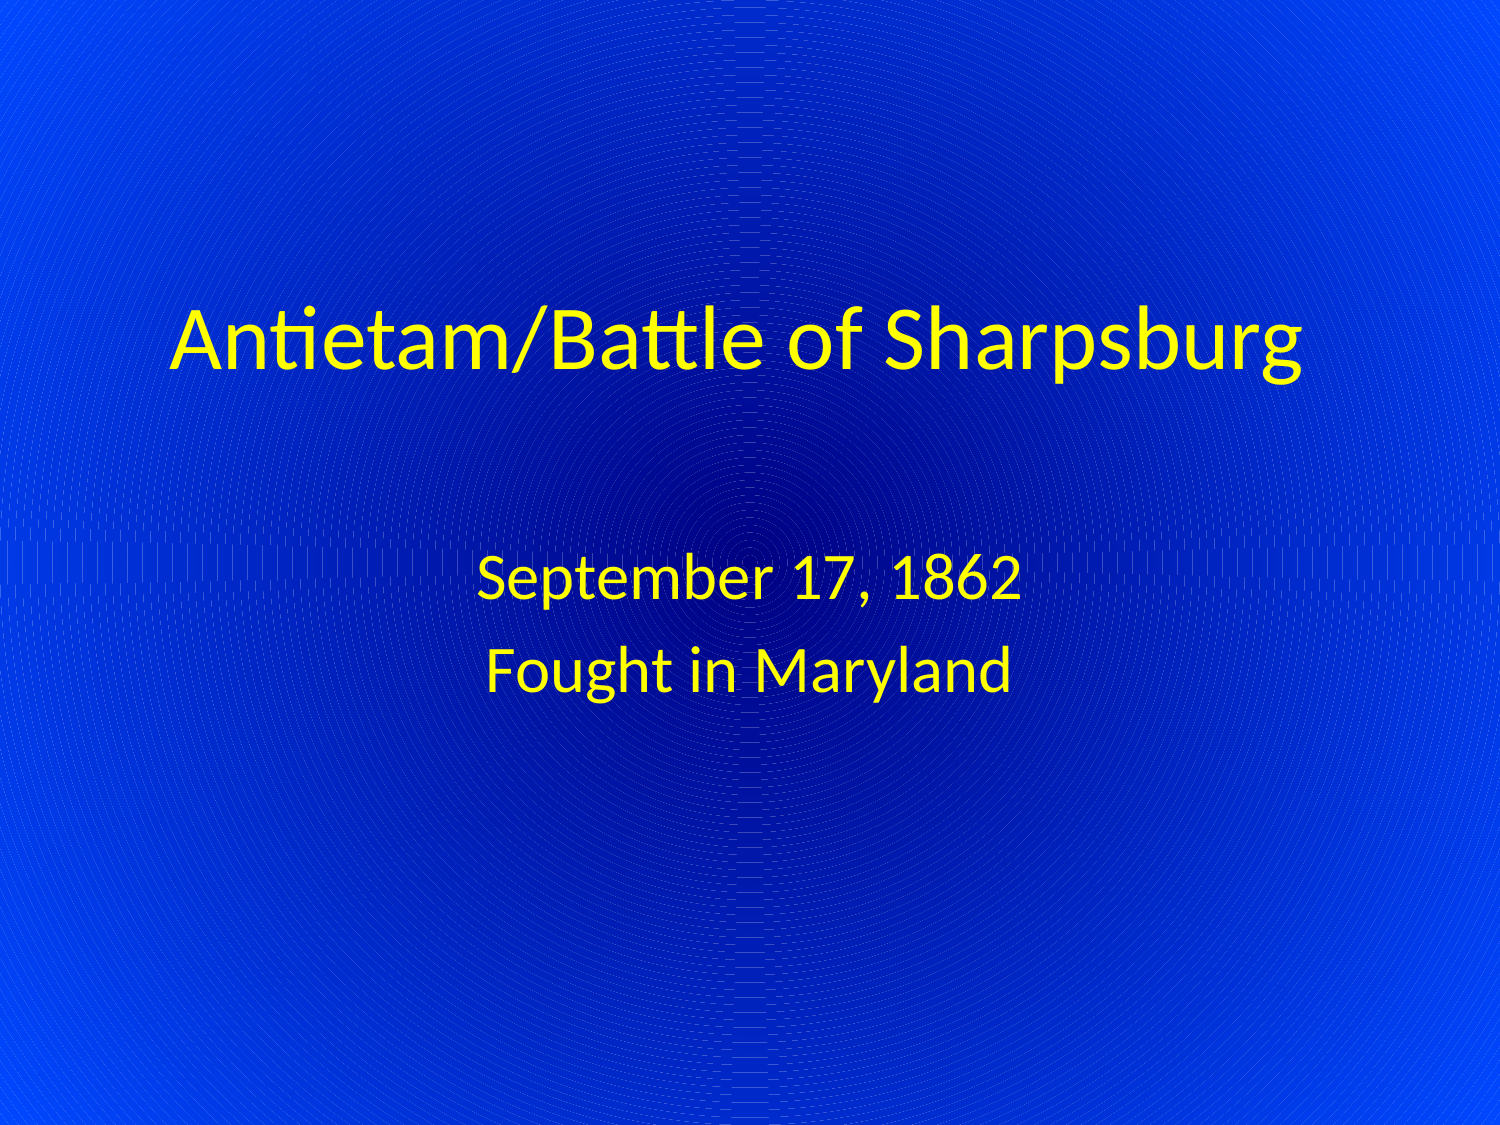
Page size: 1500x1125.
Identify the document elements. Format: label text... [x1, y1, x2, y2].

subtitle September 17, 1862 Fought in Maryland [225, 525, 1275, 813]
title Antietam/Battle of Sharpsburg [99, 212, 1375, 454]
